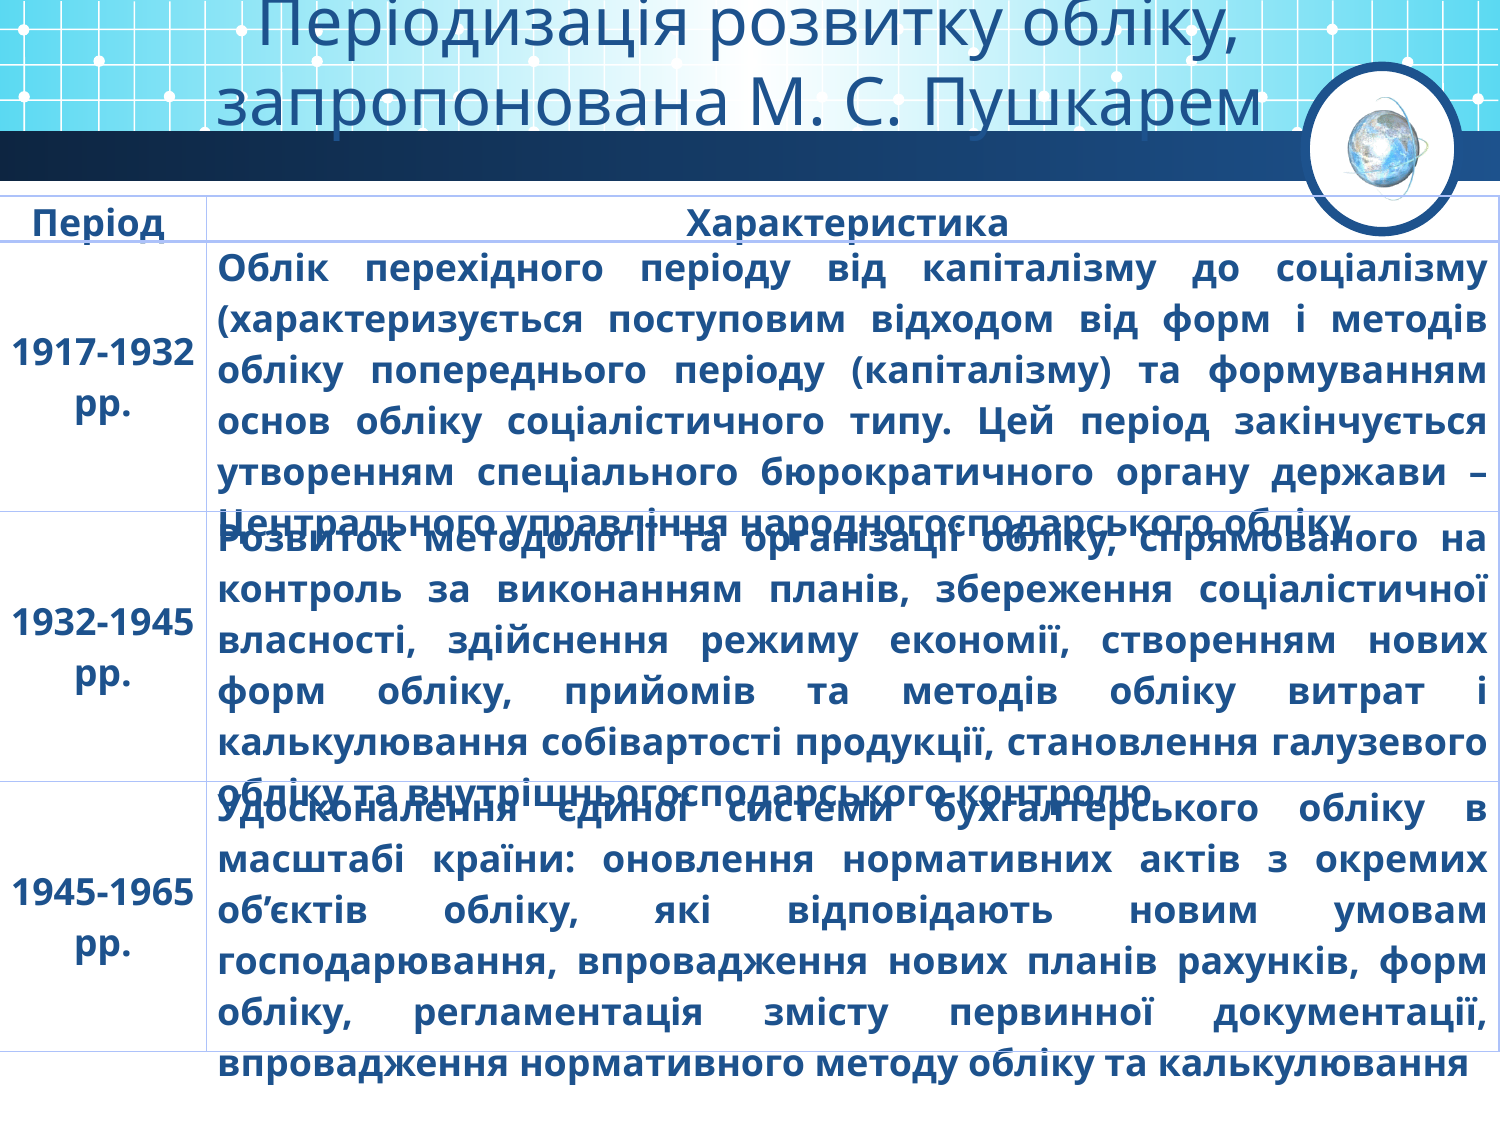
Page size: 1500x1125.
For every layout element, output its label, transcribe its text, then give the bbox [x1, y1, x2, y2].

table_cell Удосконалення єдиної системи бухгалтерського обліку в масштабі країни: оновлення нормативних актів з окремих об’єктів обліку, які відповідають новим умовам господарювання, впровадження нових планів рахунків, форм обліку, регламентація змісту первинної документації, впровадження нормативного методу обліку та калькулювання [207, 782, 1498, 1051]
picture [1310, 147, 1454, 195]
table_cell 1932-1945 рр. [0, 512, 206, 781]
table_cell 1917-1932 рр. [0, 243, 206, 511]
table_cell Облік перехідного періоду від капіталізму до соціалізму (характеризується поступовим відходом від форм і методів обліку попереднього періоду (капіталізму) та формуванням основ обліку соціалістичного типу. Цей період закінчується утворенням спеціального бюрократичного органу держави – Центрального управління народногосподарського обліку [207, 243, 1498, 511]
text_box Періодизація розвитку обліку, запропонована М. С. Пушкарем [0, 0, 1500, 147]
table_header Характеристика [207, 197, 1498, 240]
table_cell Розвиток методології та організації обліку, спрямованого на контроль за виконанням планів, збереження соціалістичної власності, здійснення режиму економії, створенням нових форм обліку, прийомів та методів обліку витрат і калькулювання собівартості продукції, становлення галузевого обліку та внутрішньогосподарського контролю [207, 512, 1498, 781]
table_header Період [0, 197, 206, 240]
table_cell 1945-1965 рр. [0, 782, 206, 1051]
